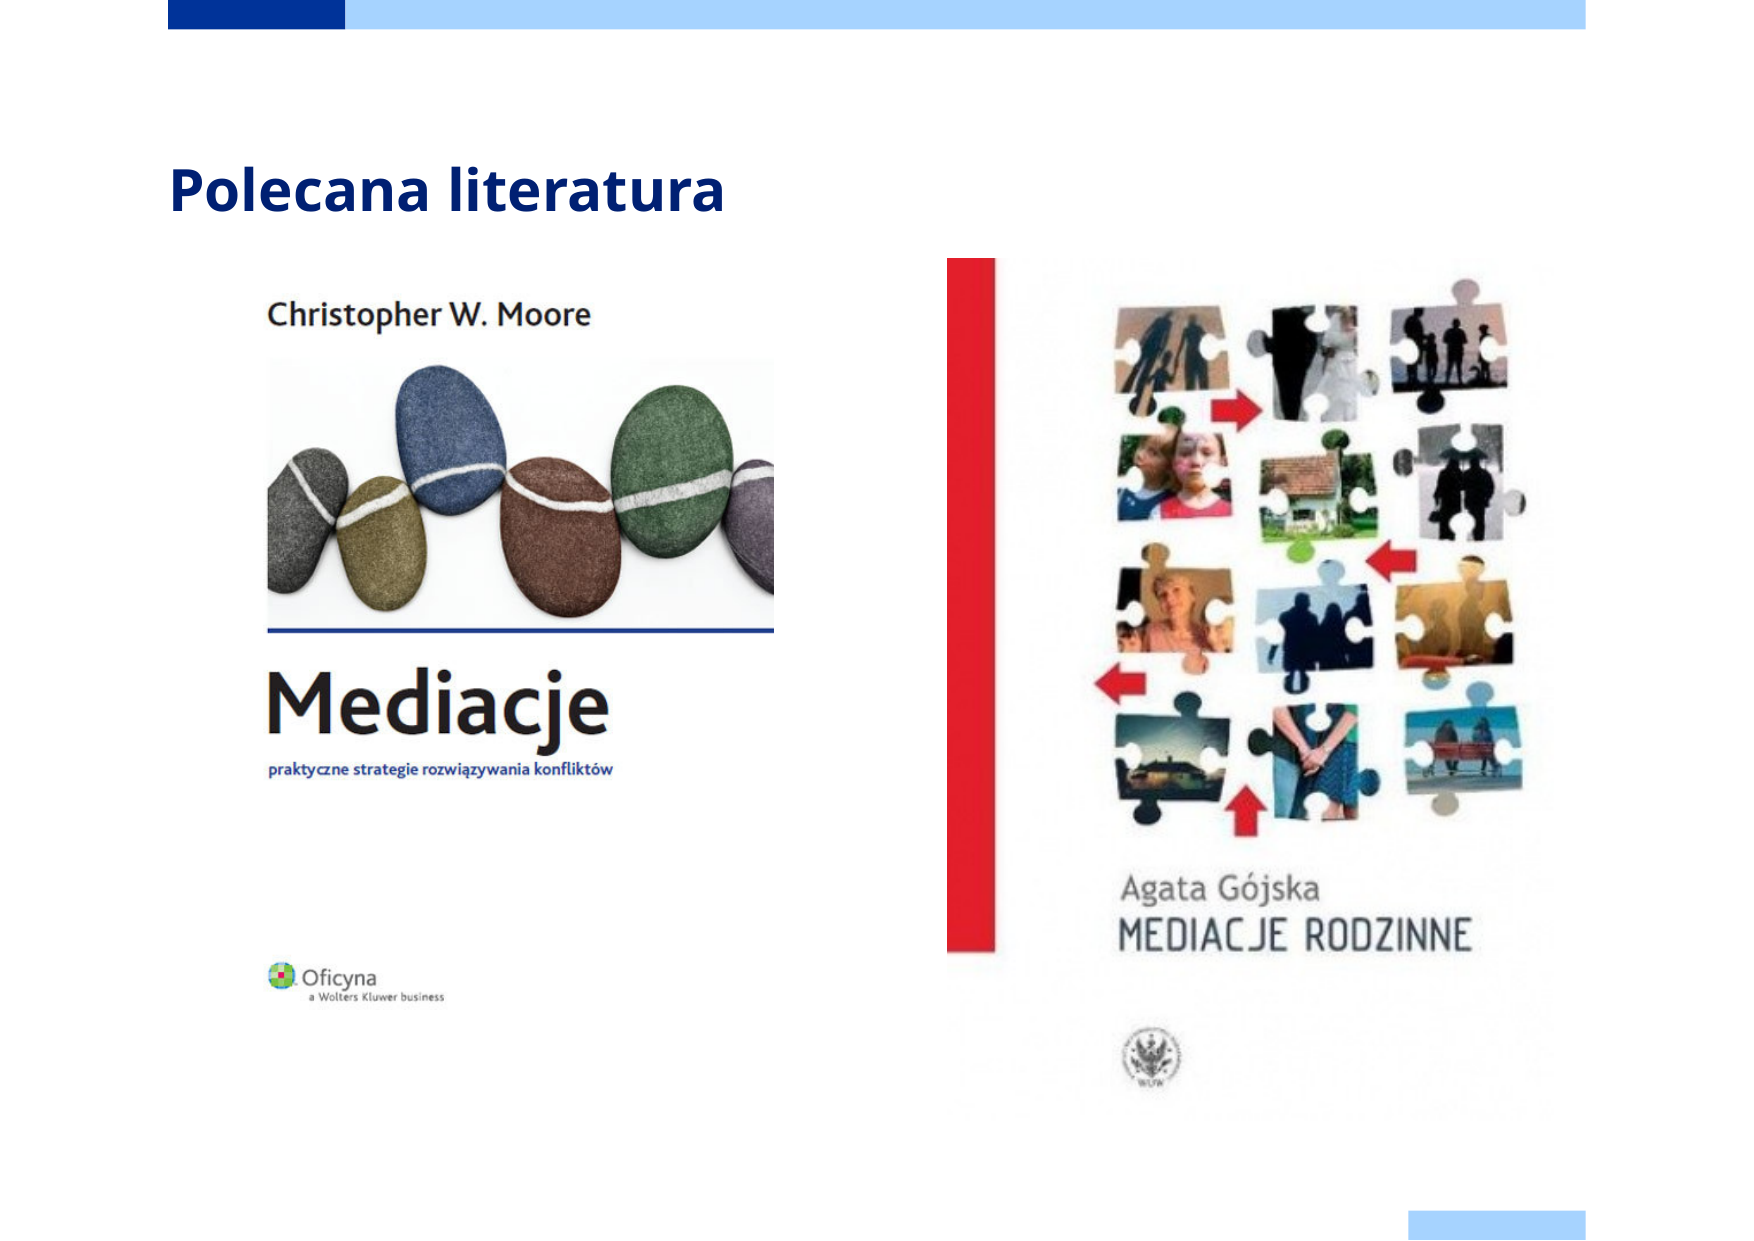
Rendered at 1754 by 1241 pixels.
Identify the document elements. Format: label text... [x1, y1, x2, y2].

picture [947, 258, 1554, 1121]
title Polecana literatura [168, 147, 1586, 325]
picture [199, 229, 774, 1049]
